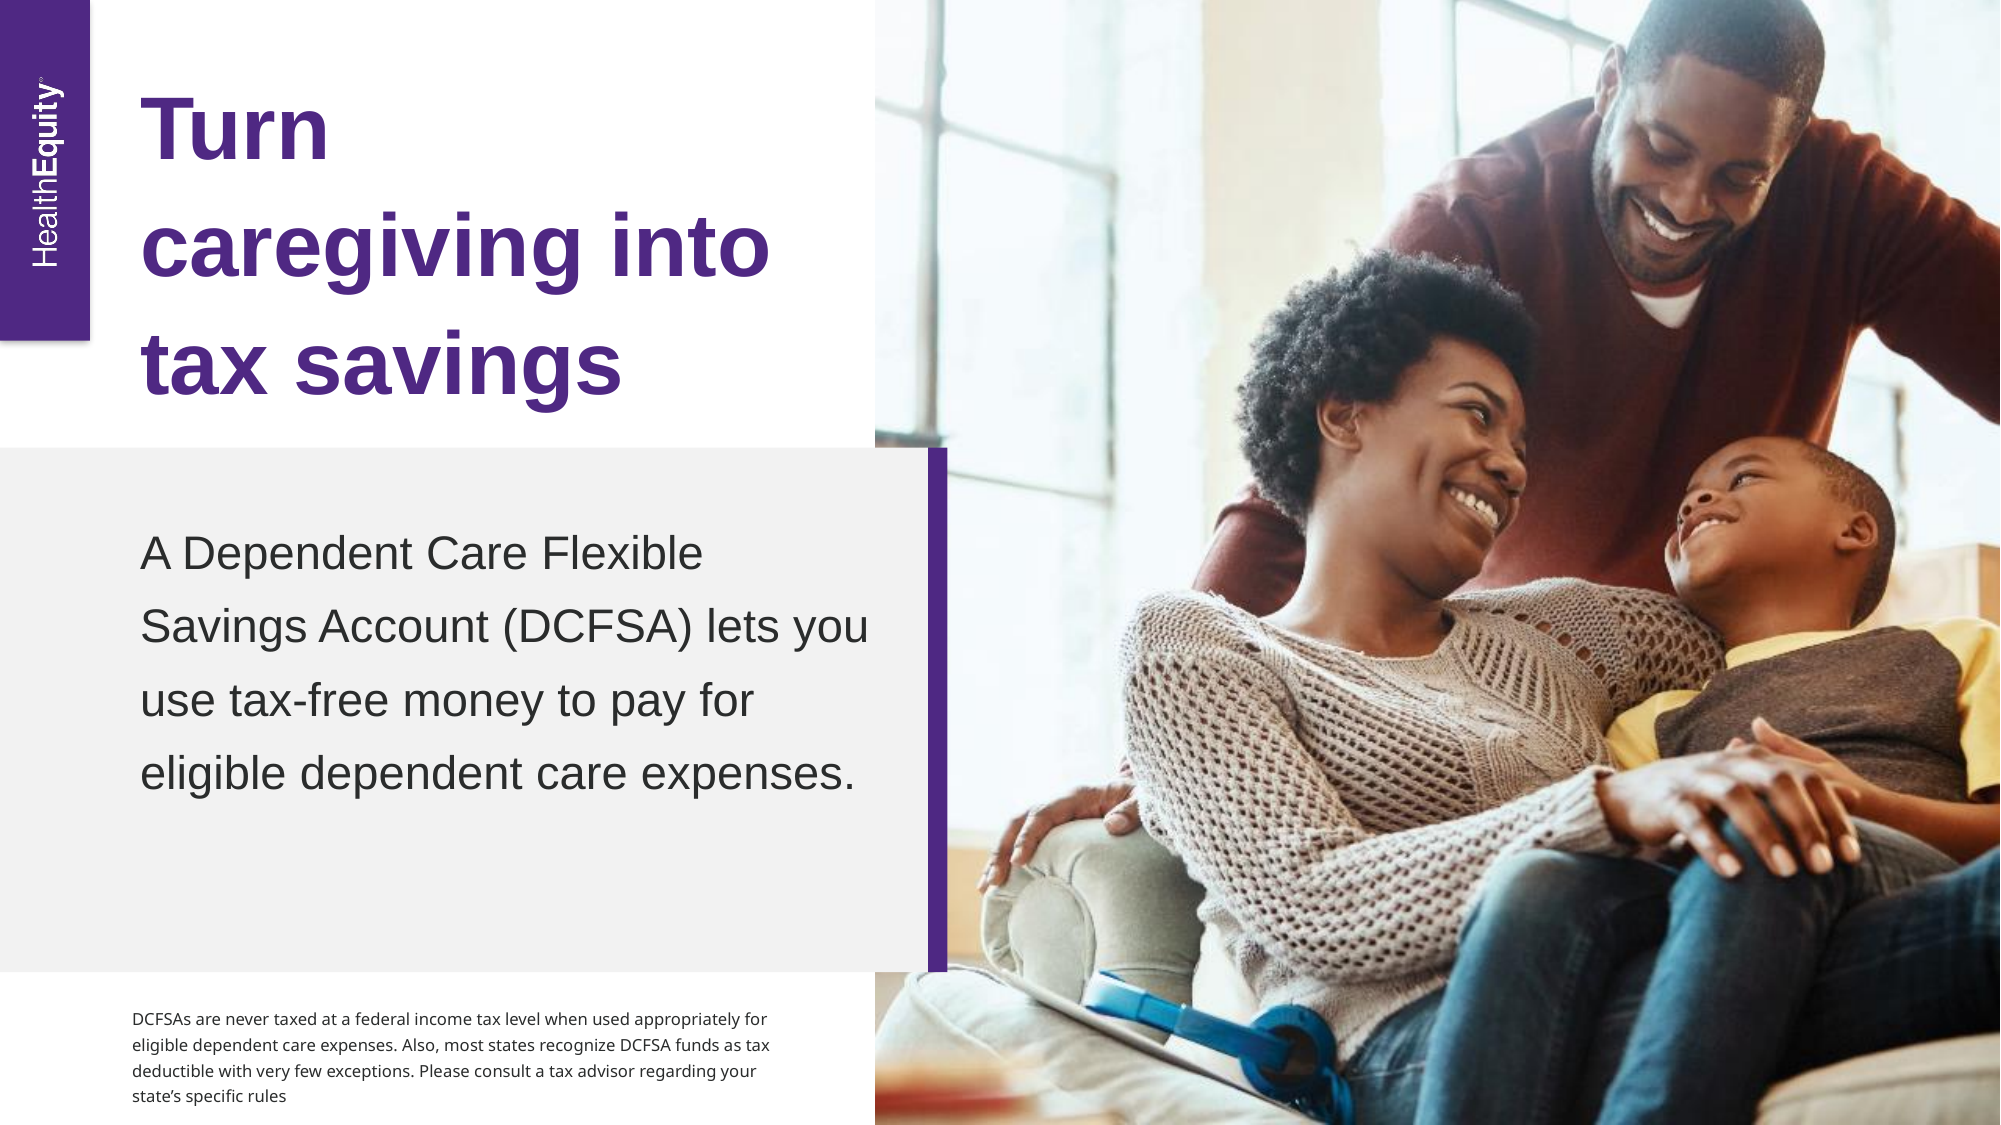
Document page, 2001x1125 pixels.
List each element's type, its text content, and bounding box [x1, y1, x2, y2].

picture [33, 78, 64, 266]
list A Dependent Care Flexible Savings Account (DCFSA) lets you use tax-free money to pay for eligible dependent care expenses. [140, 509, 870, 800]
title Turn caregiving into tax savings [140, 60, 782, 409]
text_box [0, 447, 870, 973]
text_box DCFSAs are never taxed at a federal income tax level when used appropriately for eligible dependent care expenses. Also, most states recognize DCFSA funds as tax deductible with very few exceptions. Please consult a tax advisor regarding your state’s specific rules [131, 1002, 774, 1107]
picture [875, 0, 2000, 1125]
